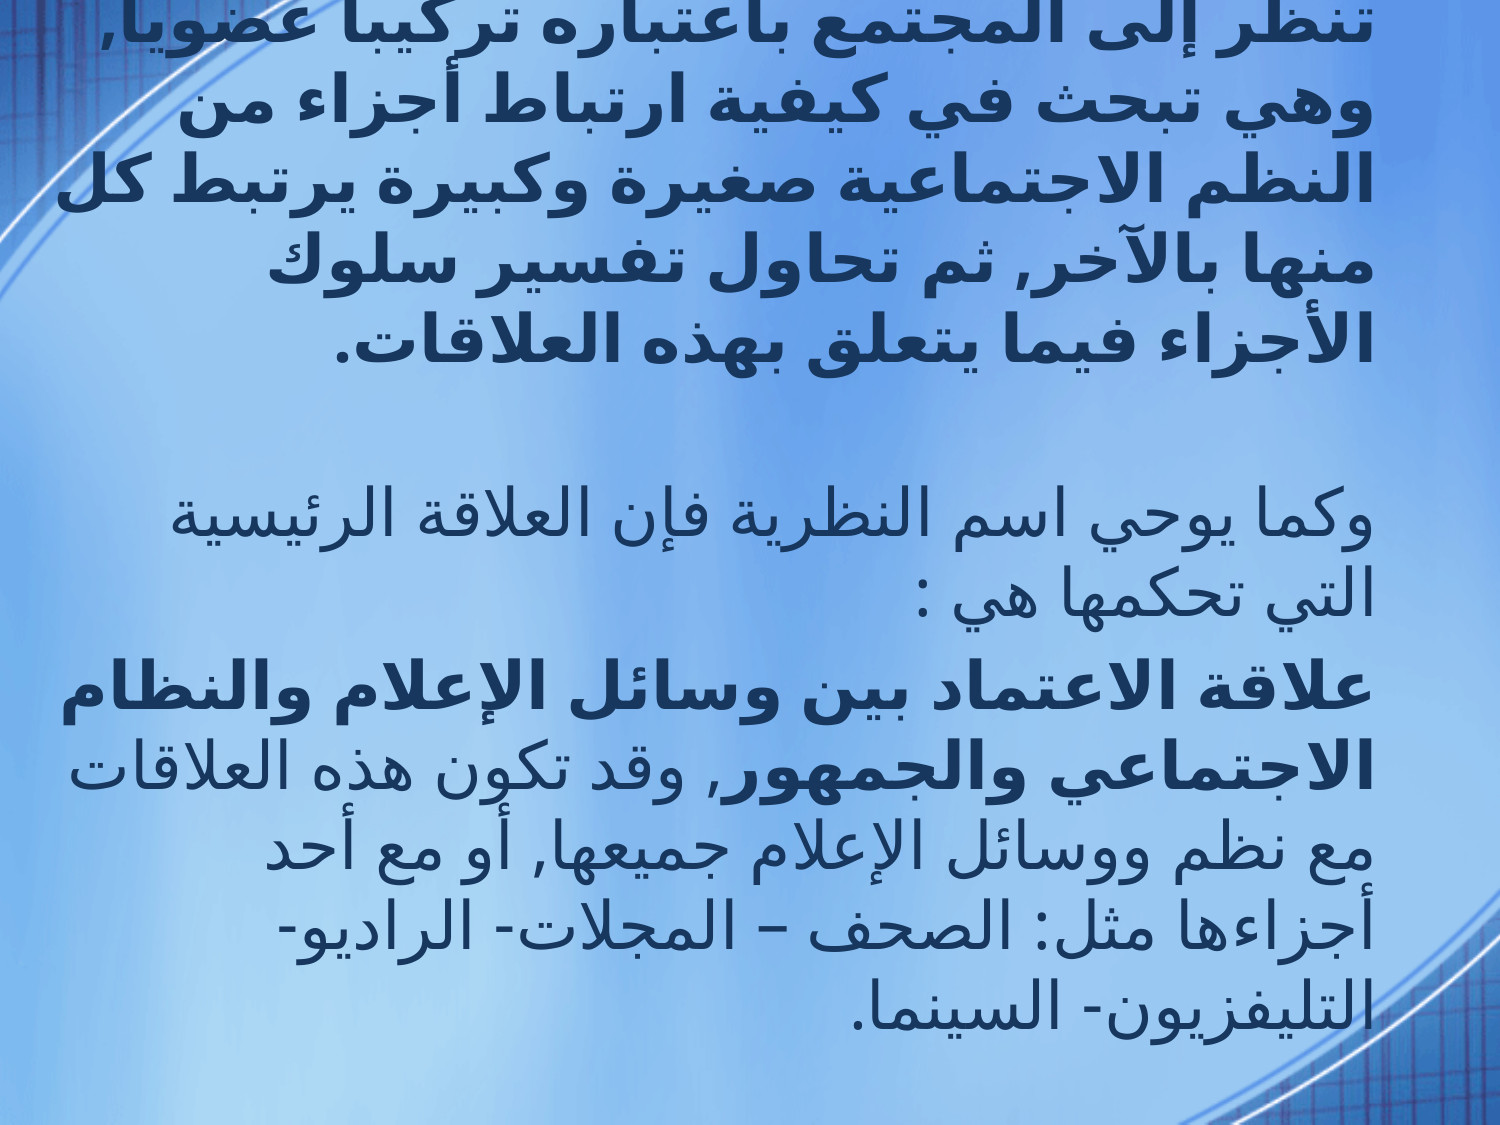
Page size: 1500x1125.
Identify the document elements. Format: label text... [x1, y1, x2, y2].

picture [0, 0, 1500, 1125]
list ويمكن القول: إن نظرية الاعتماد على وسائل الإعلام هي (نظرية بيئية), والنظرية البيئية تنظر إلى المجتمع باعتباره تركيباً عضوياً, وهي تبحث في كيفية ارتباط أجزاء من النظم الاجتماعية صغيرة وكبيرة يرتبط كل منها بالآخر, ثم تحاول تفسير سلوك الأجزاء فيما يتعلق بهذه العلاقات. وكما يوحي اسم النظرية فإن العلاقة الرئيسية التي تحكمها هي : علاقة الاعتماد بين وسائل الإعلام والنظام الاجتماعي والجمهور, وقد تكون هذه العلاقات مع نظم ووسائل الإعلام جميعها, أو مع أحد أجزاءها مثل: الصحف – المجلات- الراديو- التليفزيون- السينما. [37, 137, 1394, 1050]
